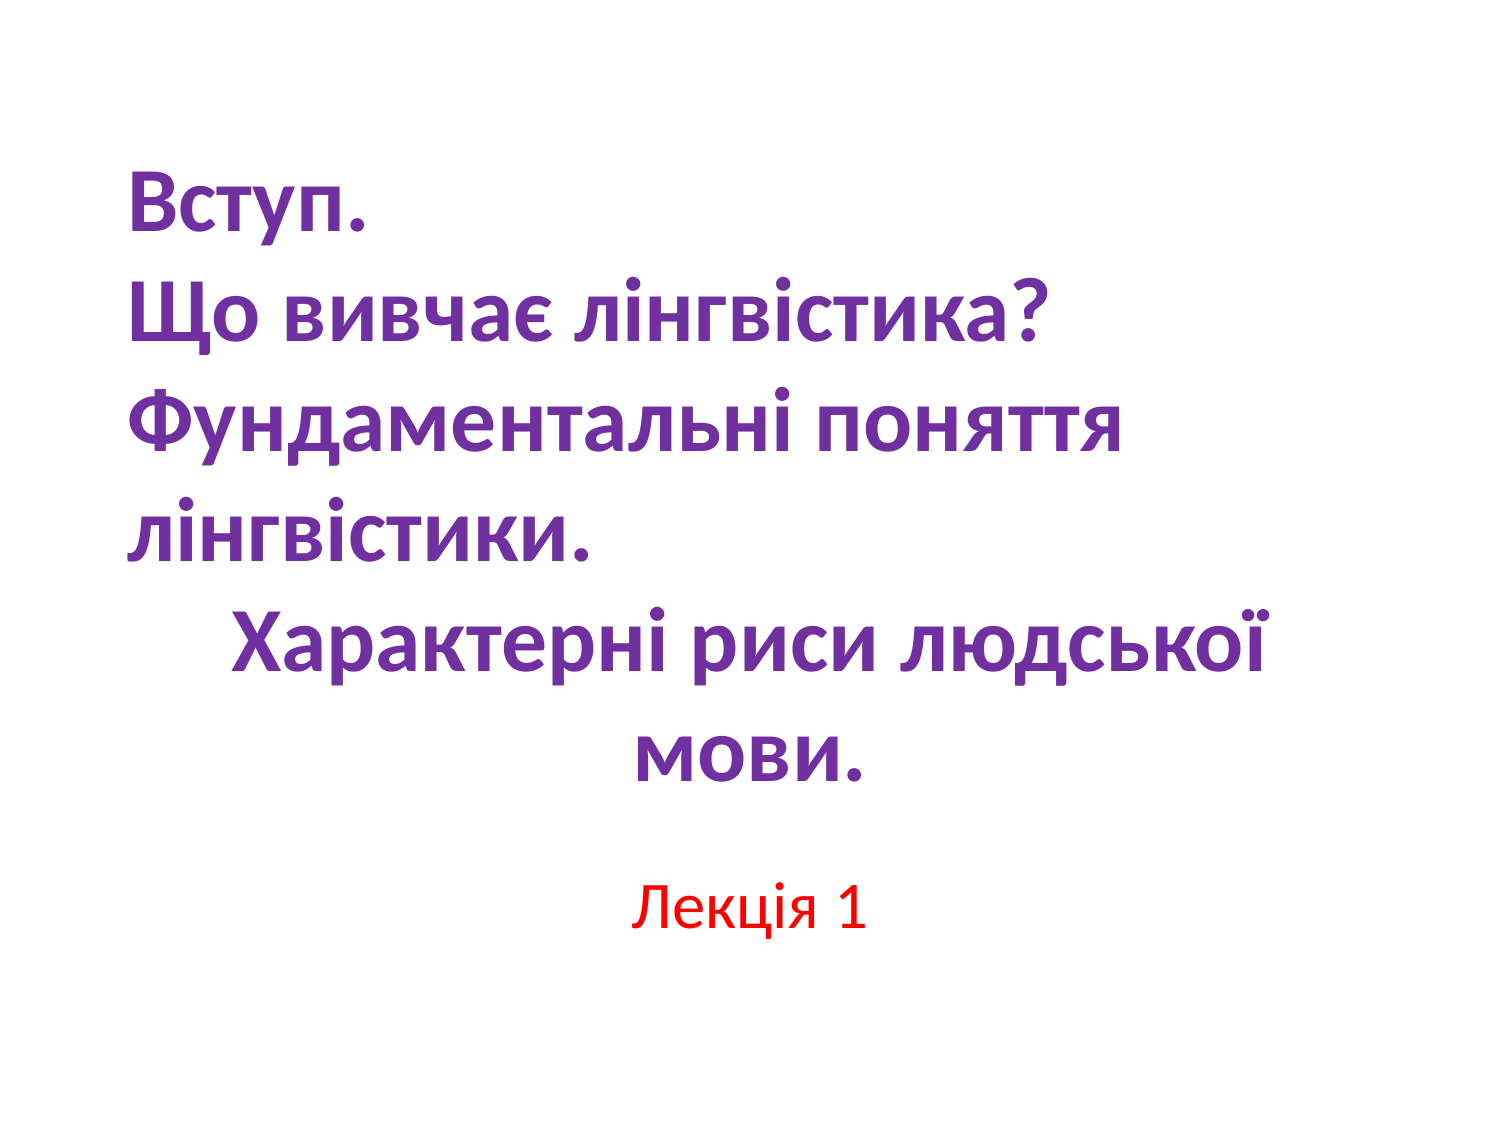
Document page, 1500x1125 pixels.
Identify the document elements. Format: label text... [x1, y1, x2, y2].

text_box Лекція 1 [225, 809, 1275, 1098]
text_box Вступ. Що вивчає лінгвістика? Фундаментальні поняття лінгвістики. Характерні риси людської мови. [112, 349, 1388, 591]
